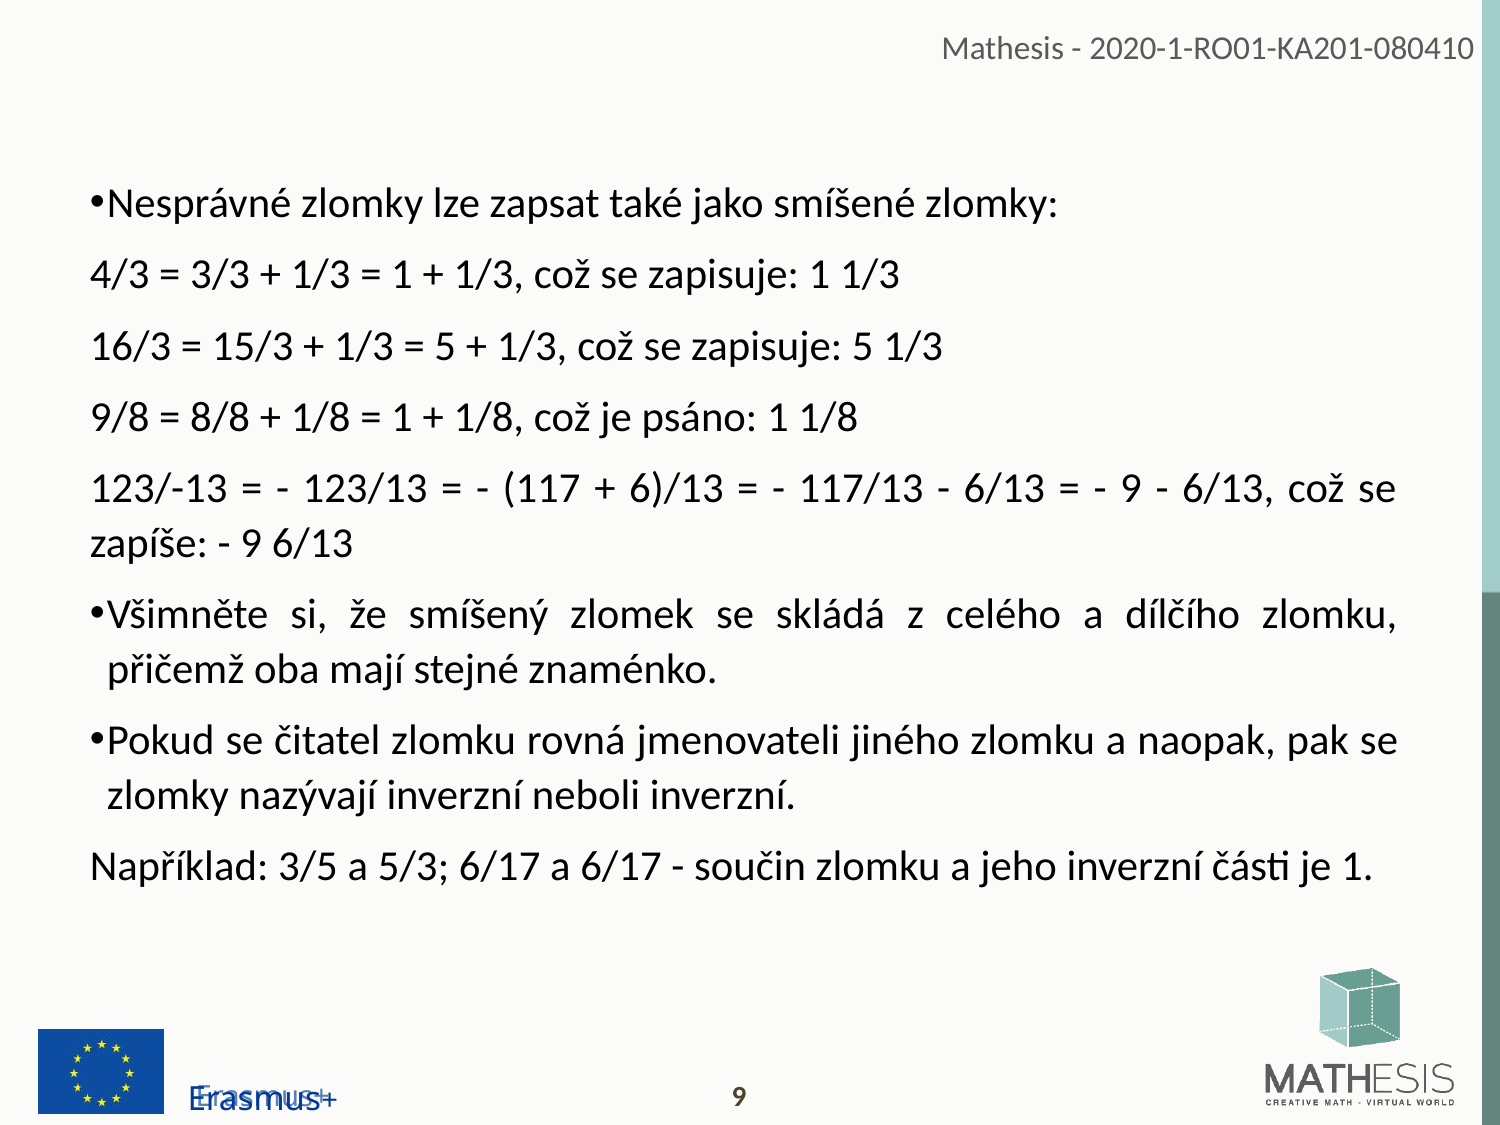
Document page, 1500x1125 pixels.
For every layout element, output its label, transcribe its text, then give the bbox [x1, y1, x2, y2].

picture [38, 1029, 164, 1114]
list Nesprávné zlomky lze zapsat také jako smíšené zlomky: 4/3 = 3/3 + 1/3 = 1 + 1/3, což se zapisuje: 1 1/3 16/3 = 15/3 + 1/3 = 5 + 1/3, což se zapisuje: 5 1/3 9/8 = 8/8 + 1/8 = 1 + 1/8, což je psáno: 1 1/8 123/-13 = - 123/13 = - (117 + 6)/13 = - 117/13 - 6/13 = - 9 - 6/13, což se zapíše: - 9 6/13 Všimněte si, že smíšený zlomek se skládá z celého a dílčího zlomku, přičemž oba mají stejné znaménko. Pokud se čitatel zlomku rovná jmenovateli jiného zlomku a naopak, pak se zlomky nazývají inverzní neboli inverzní. Například: 3/5 a 5/3; 6/17 a 6/17 - součin zlomku a jeho inverzní části je 1. [75, 164, 1425, 907]
